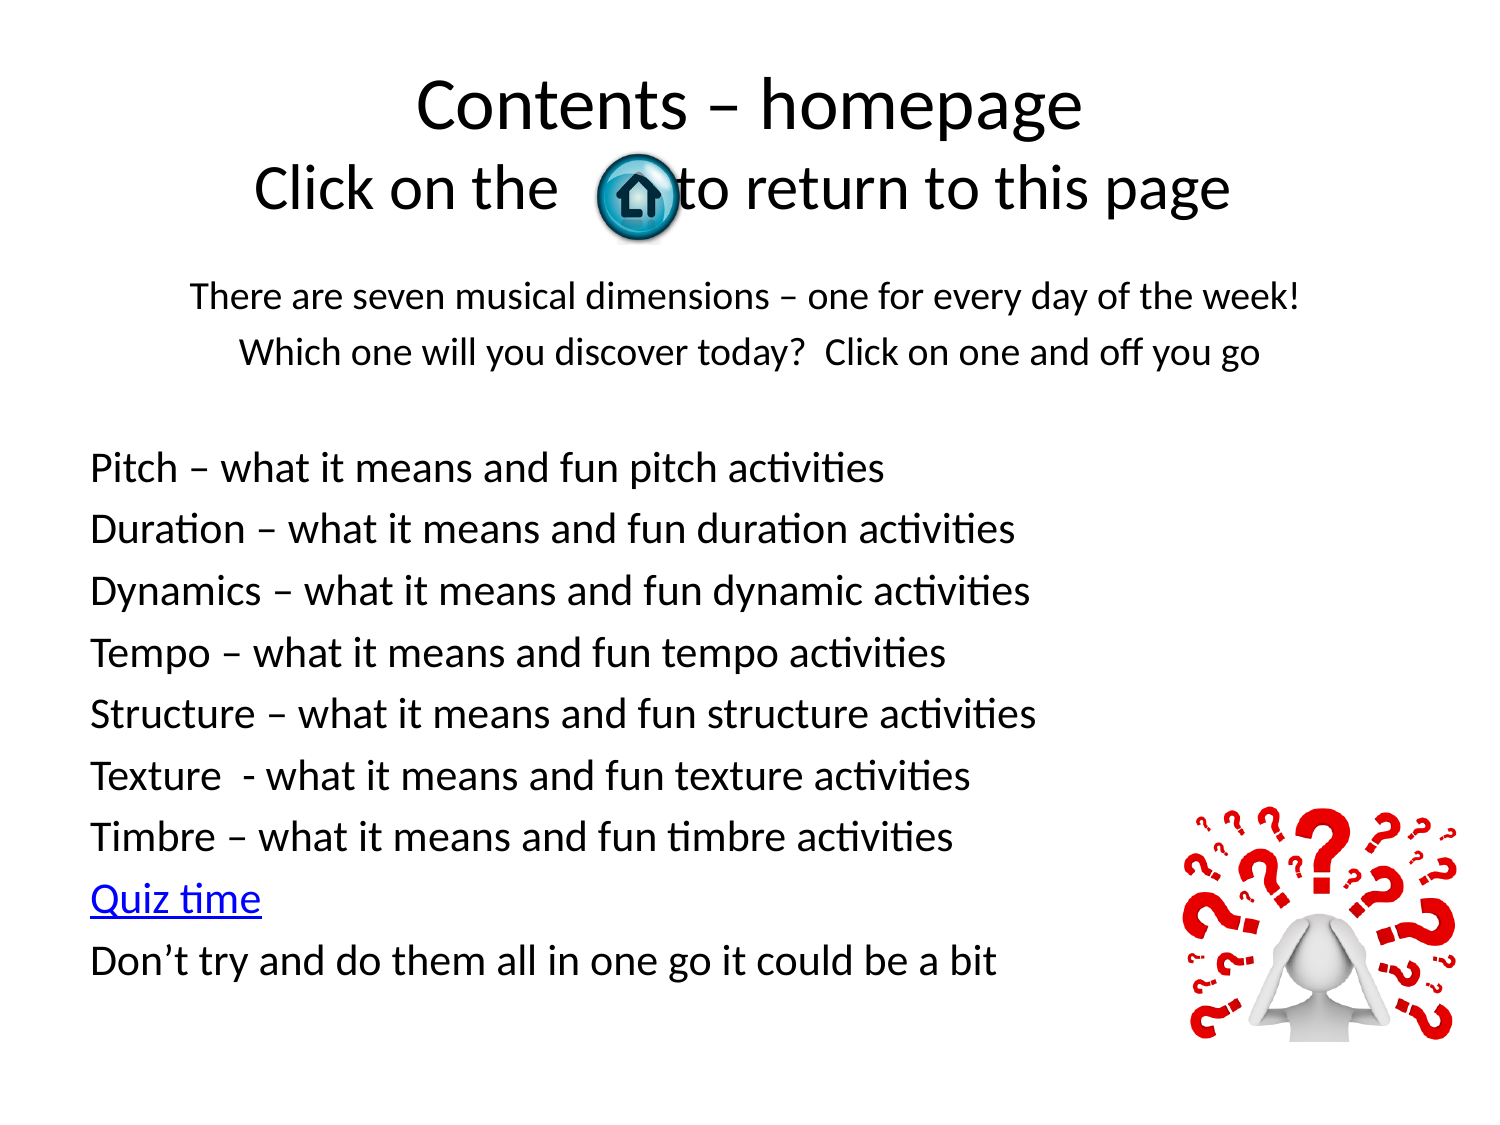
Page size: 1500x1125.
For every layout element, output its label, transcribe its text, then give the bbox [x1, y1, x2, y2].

picture [589, 149, 687, 246]
title Contents – homepage Click on the to return to this page [75, 45, 1425, 233]
list There are seven musical dimensions – one for every day of the week! Which one will you discover today? Click on one and off you go Pitch – what it means and fun pitch activities Duration – what it means and fun duration activities Dynamics – what it means and fun dynamic activities Tempo – what it means and fun tempo activities Structure – what it means and fun structure activities Texture - what it means and fun texture activities Timbre – what it means and fun timbre activities Quiz time Don’t try and do them all in one go it could be a bit [75, 262, 1425, 1005]
picture [1174, 799, 1466, 1042]
